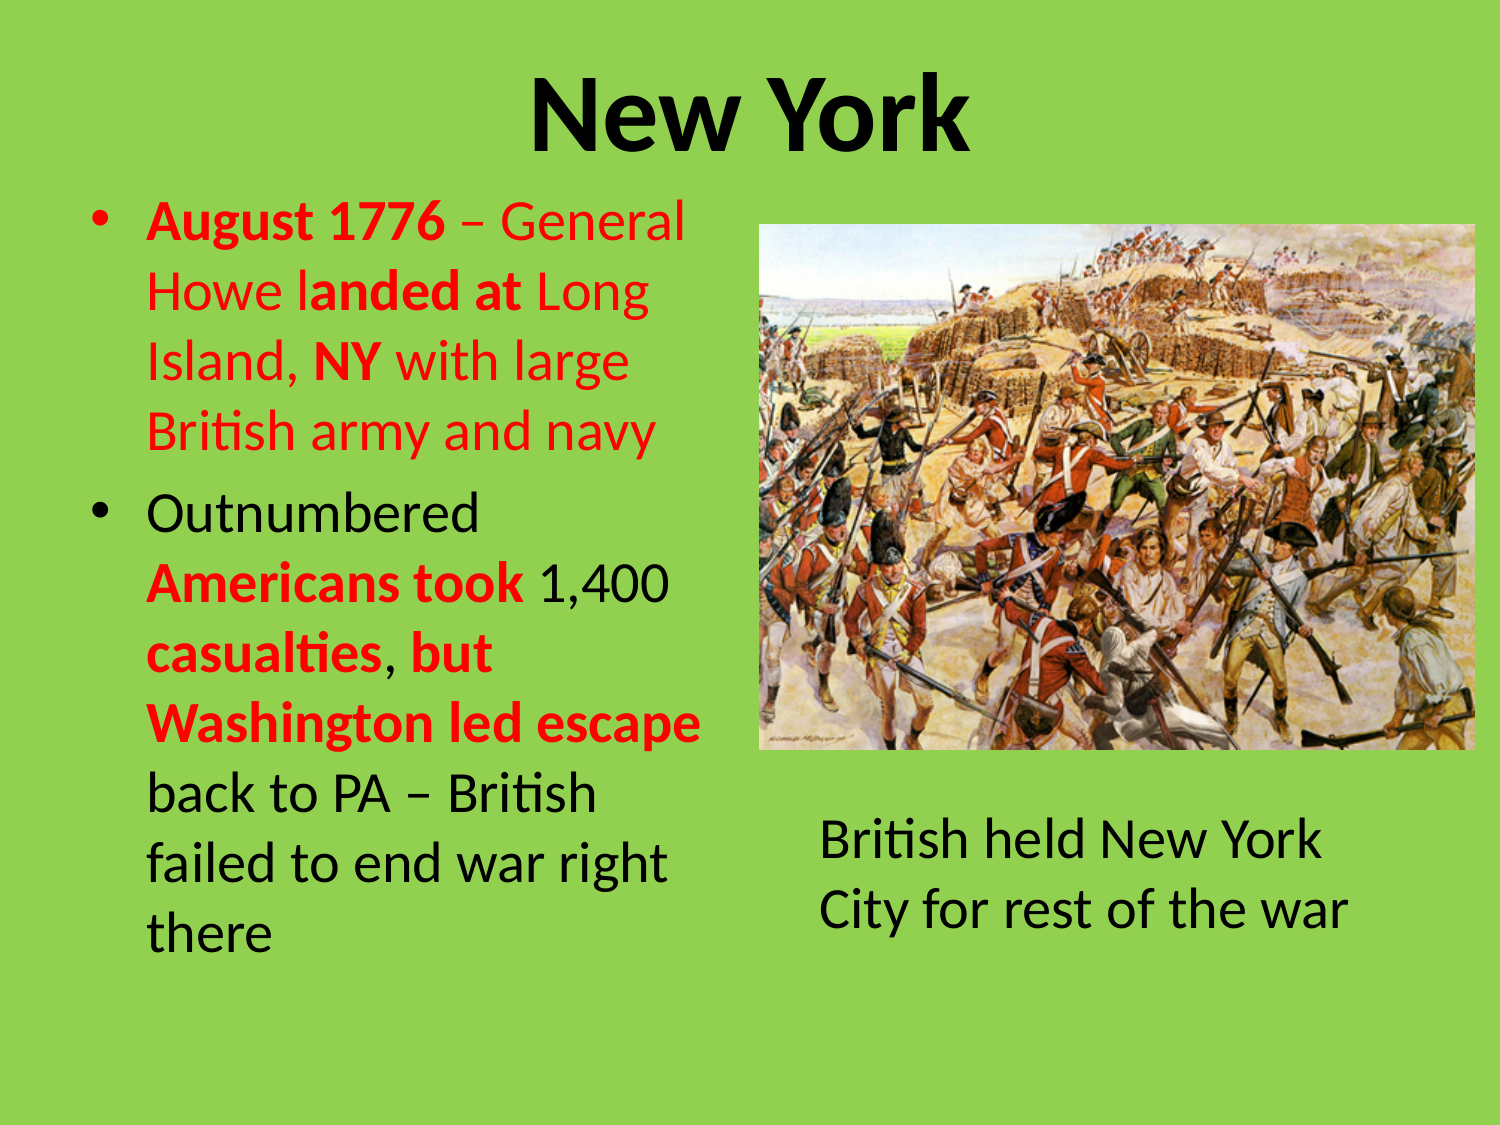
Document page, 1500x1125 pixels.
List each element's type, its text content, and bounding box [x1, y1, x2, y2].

text_box British held New York City for rest of the war [804, 793, 1430, 948]
picture [758, 224, 1476, 751]
list August 1776 – General Howe landed at Long Island, NY with large British army and navy Outnumbered Americans took 1,400 casualties, but Washington led escape back to PA – British failed to end war right there [75, 174, 725, 980]
title New York [75, 12, 1425, 200]
